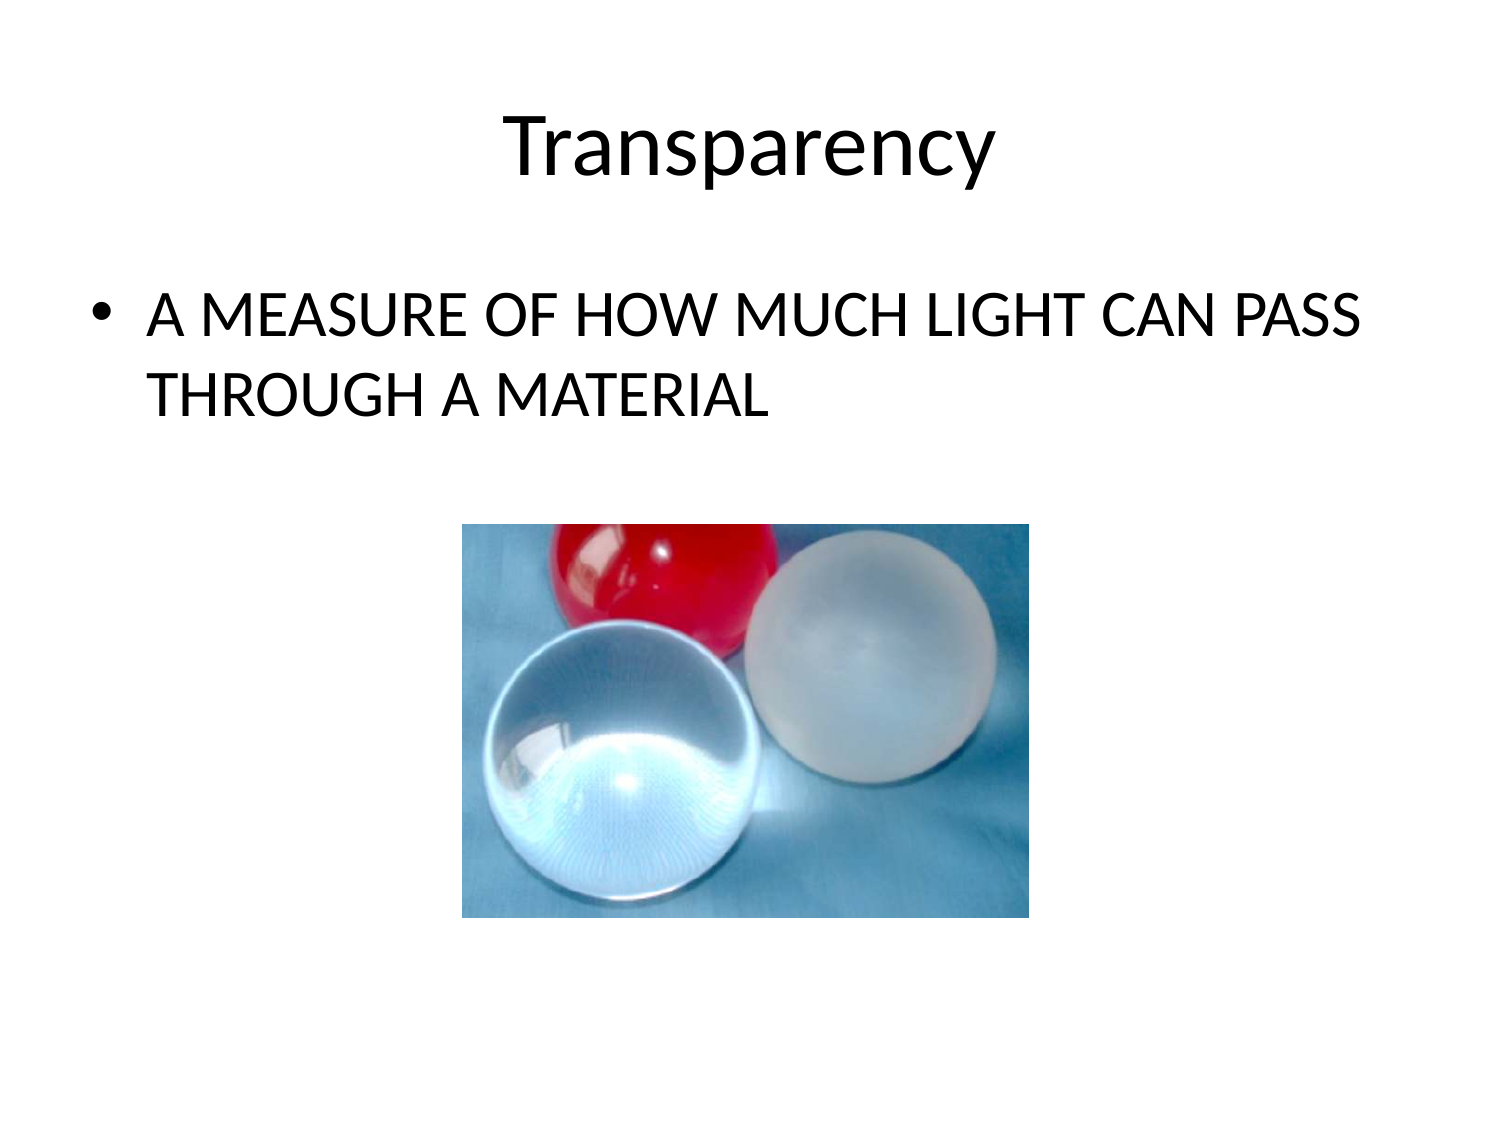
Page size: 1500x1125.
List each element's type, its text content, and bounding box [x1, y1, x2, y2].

picture [462, 524, 1029, 918]
list A MEASURE OF HOW MUCH LIGHT CAN PASS THROUGH A MATERIAL [75, 262, 1425, 525]
title Transparency [75, 45, 1425, 233]
